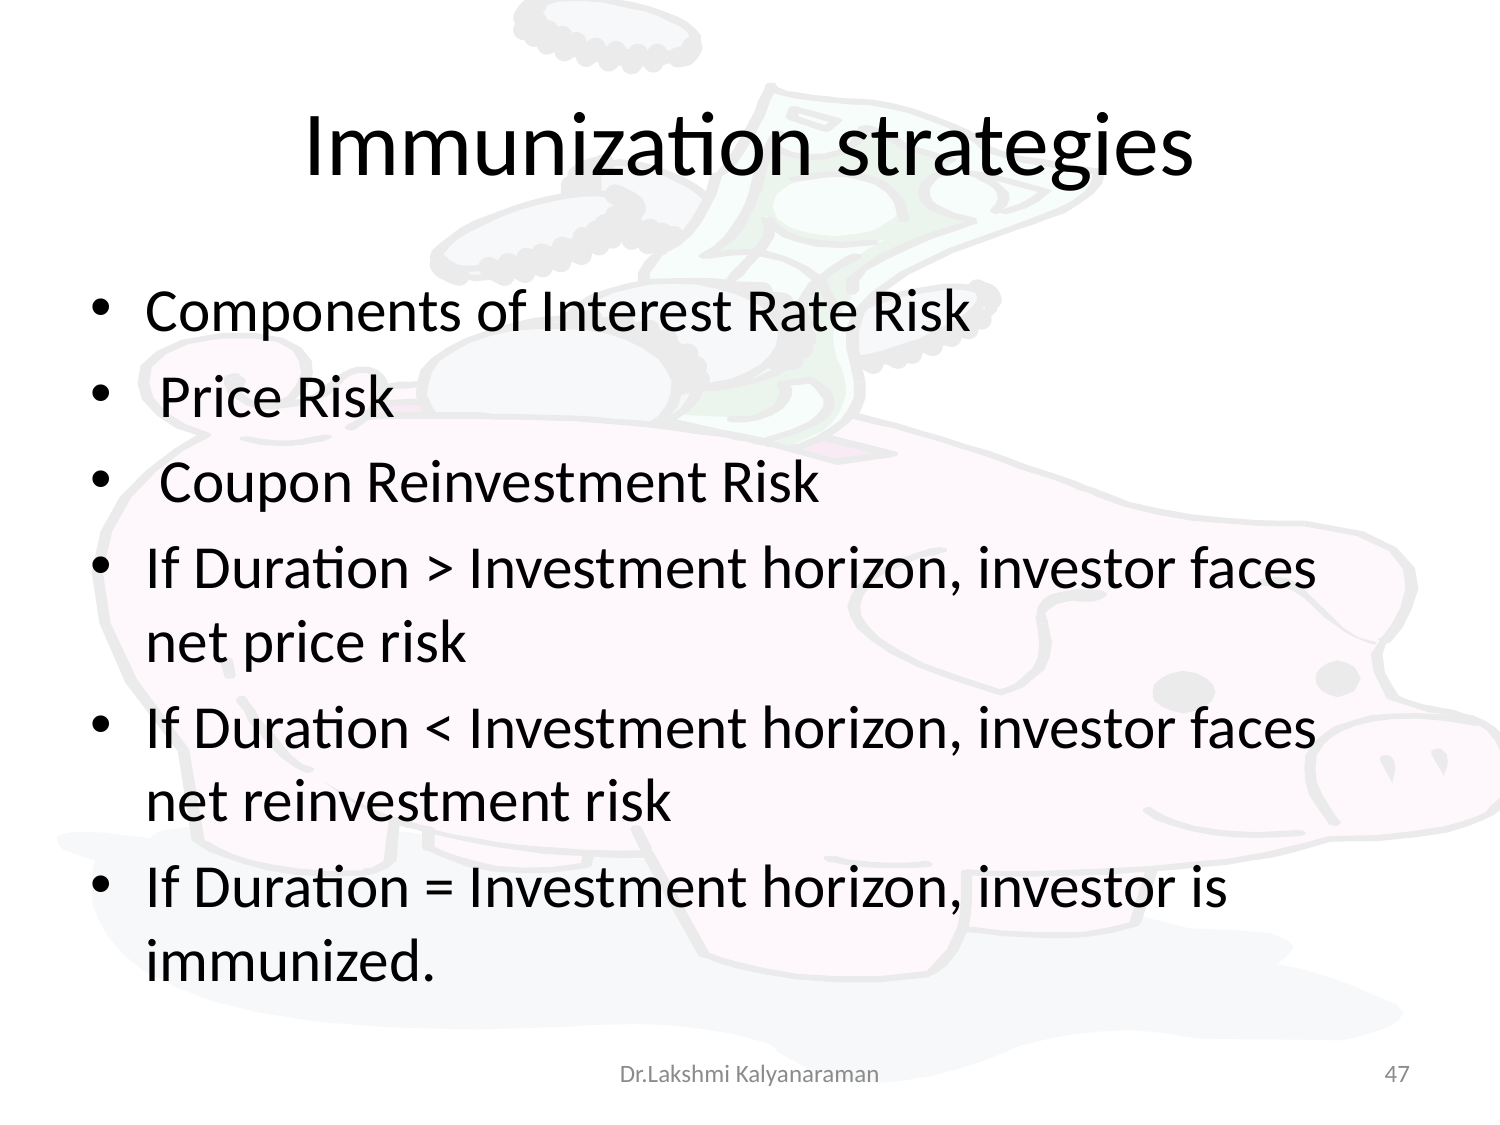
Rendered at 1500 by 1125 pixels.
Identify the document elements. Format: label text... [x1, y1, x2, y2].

list Components of Interest Rate Risk Price Risk Coupon Reinvestment Risk If Duration ˃ Investment horizon, investor faces net price risk If Duration ˂ Investment horizon, investor faces net reinvestment risk If Duration = Investment horizon, investor is immunized. [75, 262, 1425, 1005]
footer Dr.Lakshmi Kalyanaraman [512, 1042, 988, 1103]
title Immunization strategies [75, 45, 1425, 233]
slide_number 47 [1074, 1042, 1425, 1103]
